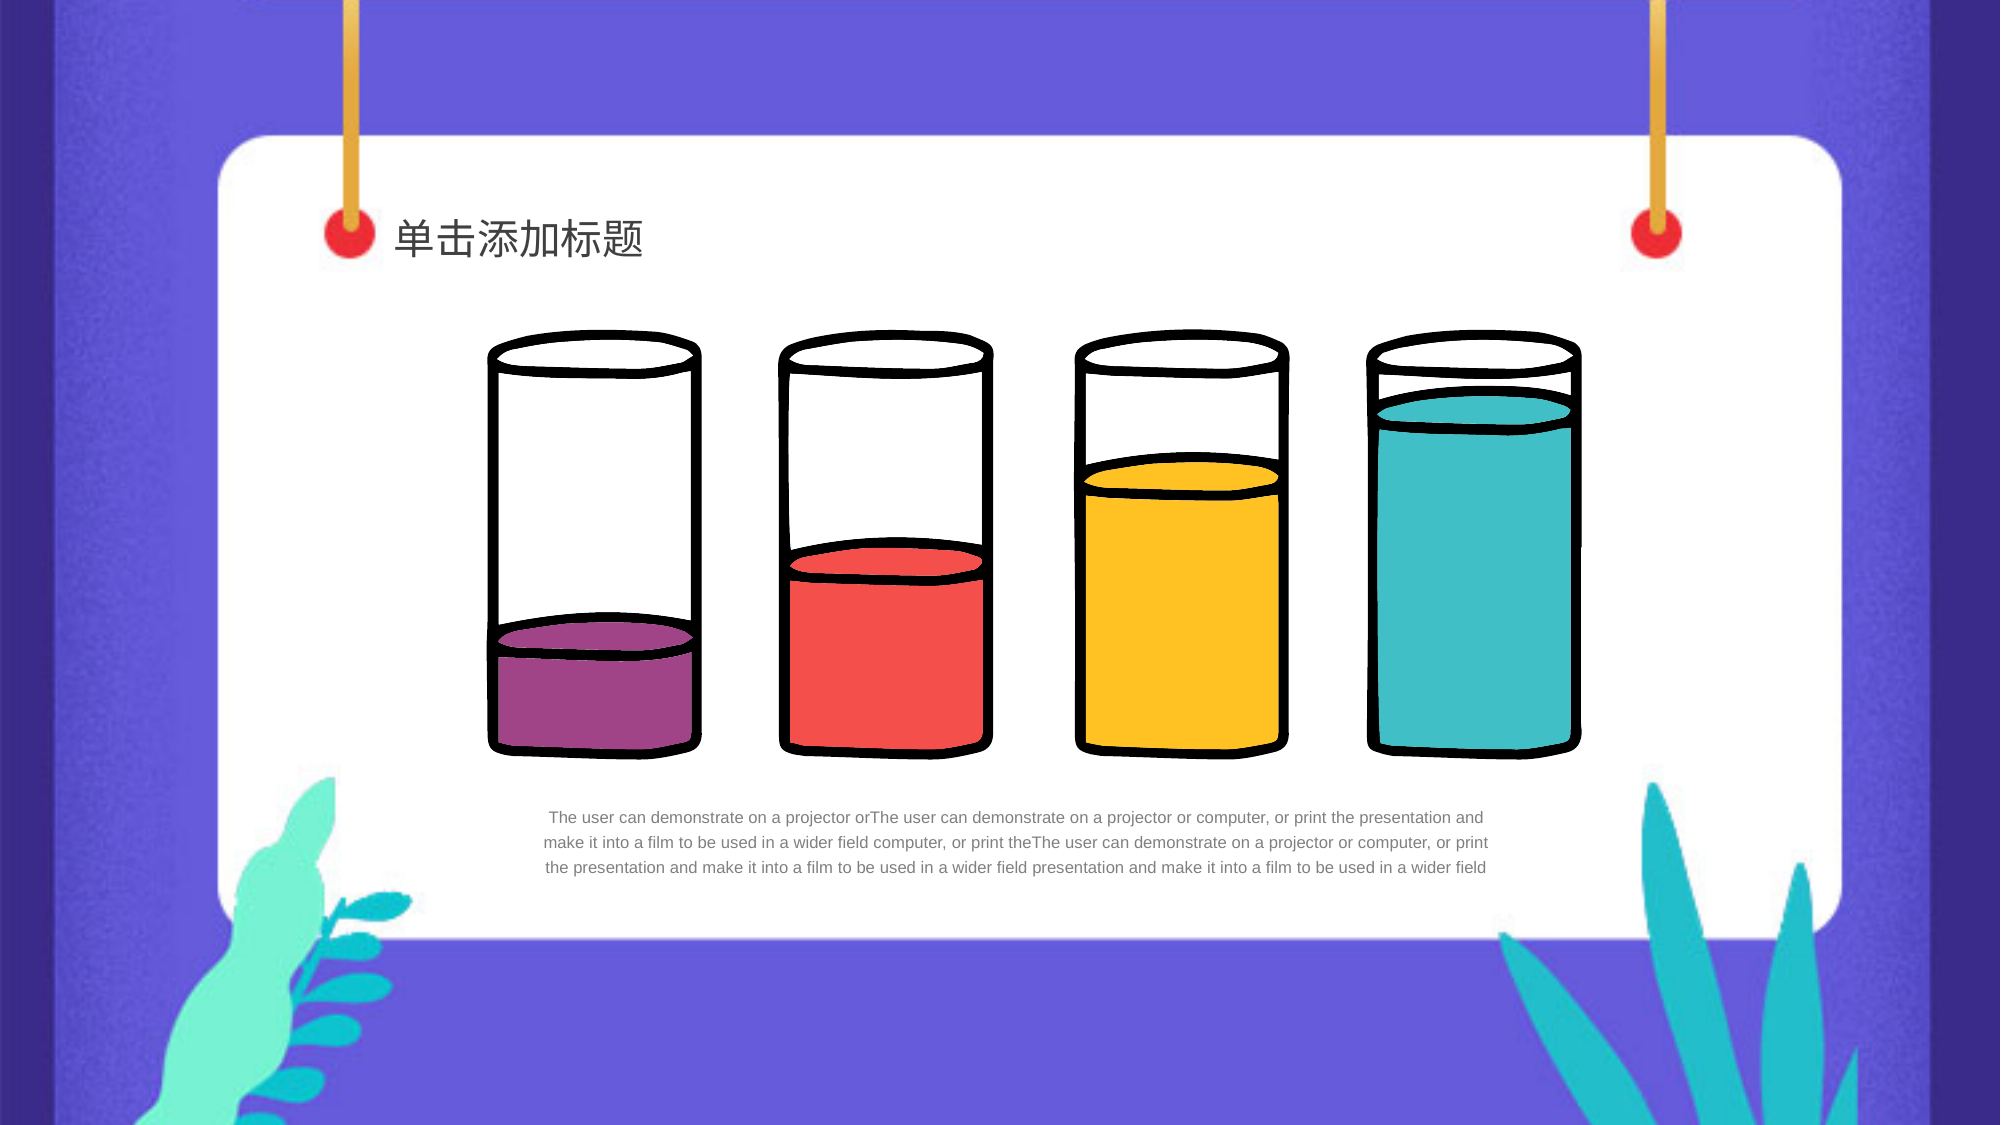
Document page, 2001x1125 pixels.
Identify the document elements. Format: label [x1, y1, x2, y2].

picture [0, 0, 2000, 1125]
text_box [485, 329, 1582, 760]
